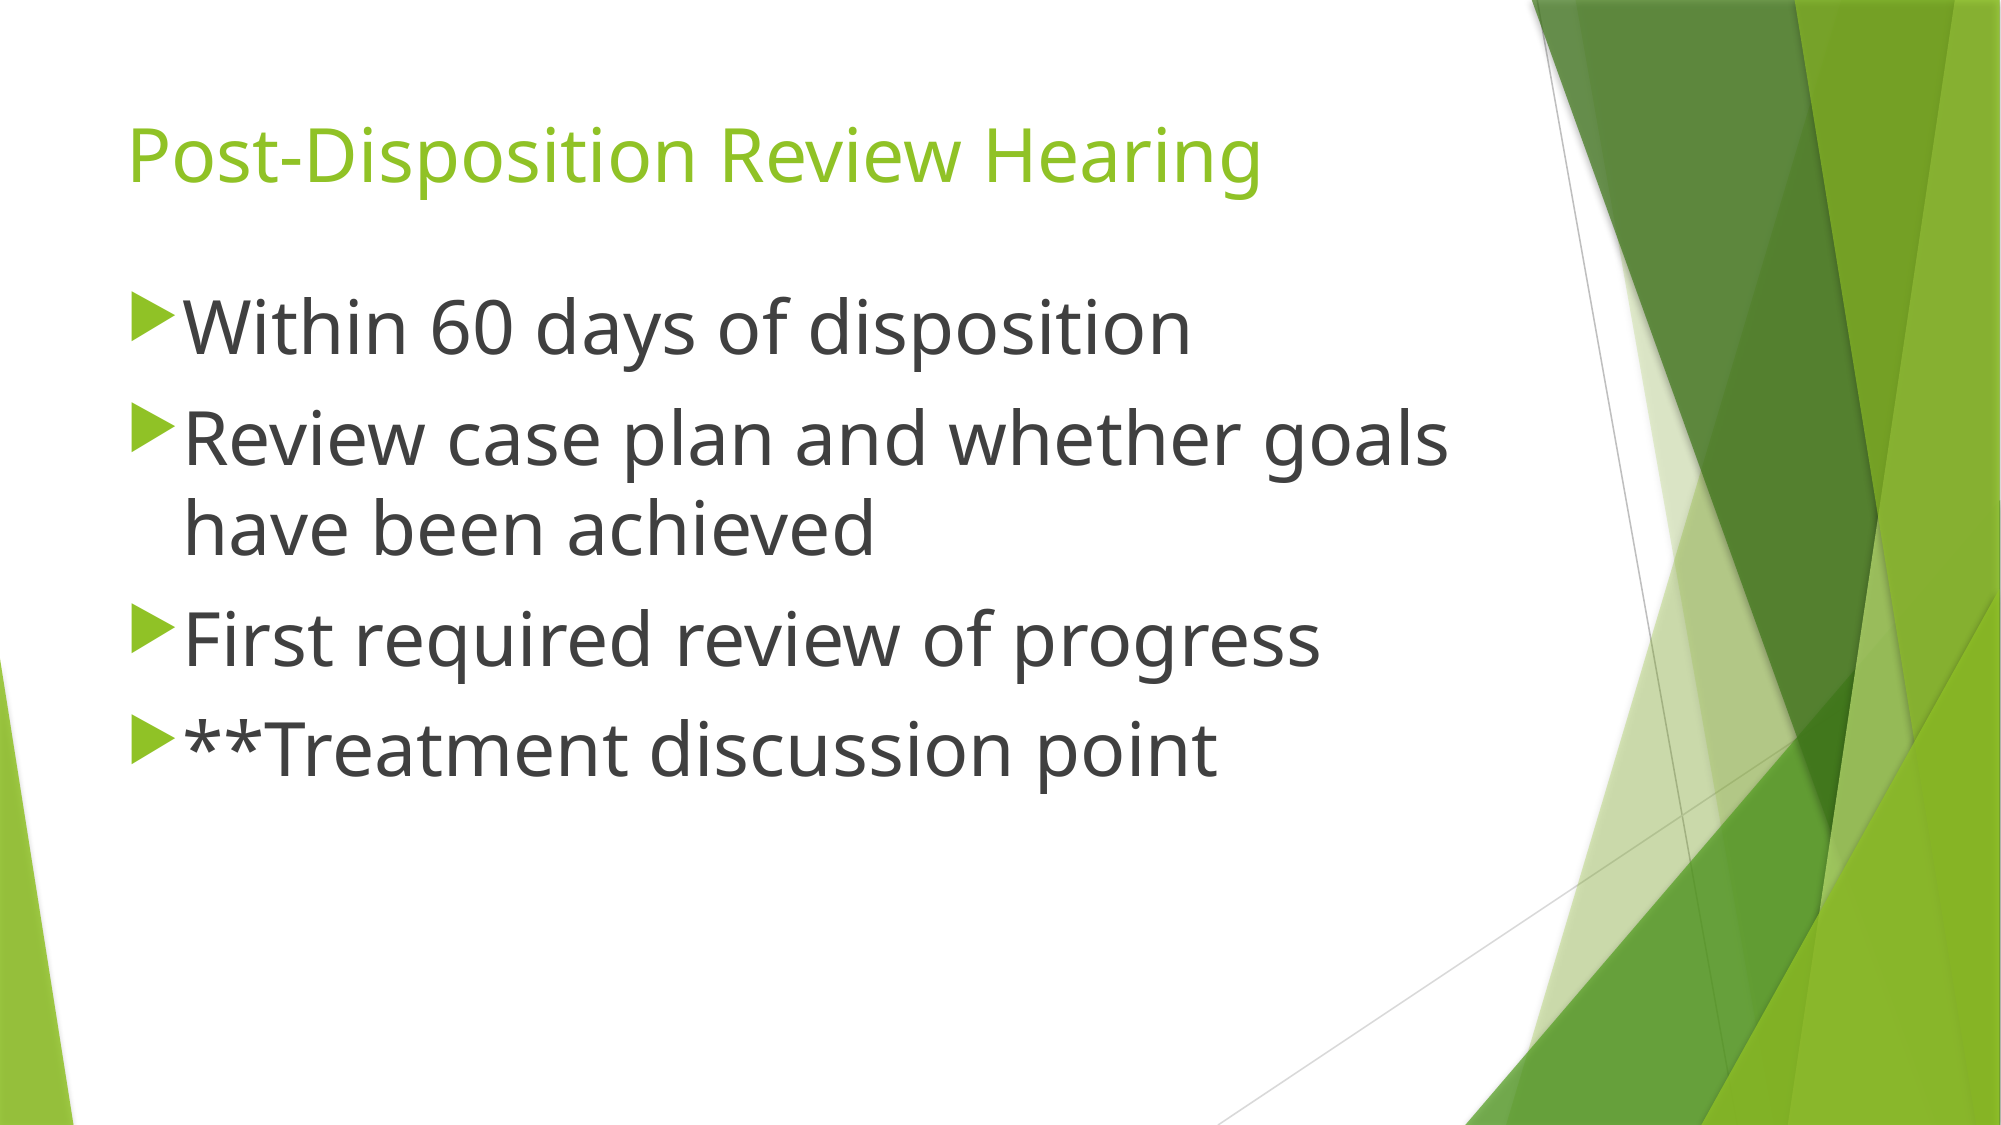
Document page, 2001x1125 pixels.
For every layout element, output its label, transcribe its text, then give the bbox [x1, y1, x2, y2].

list Within 60 days of disposition Review case plan and whether goals have been achieved First required review of progress **Treatment discussion point [111, 271, 1522, 909]
title Post-Disposition Review Hearing [111, 99, 1522, 271]
